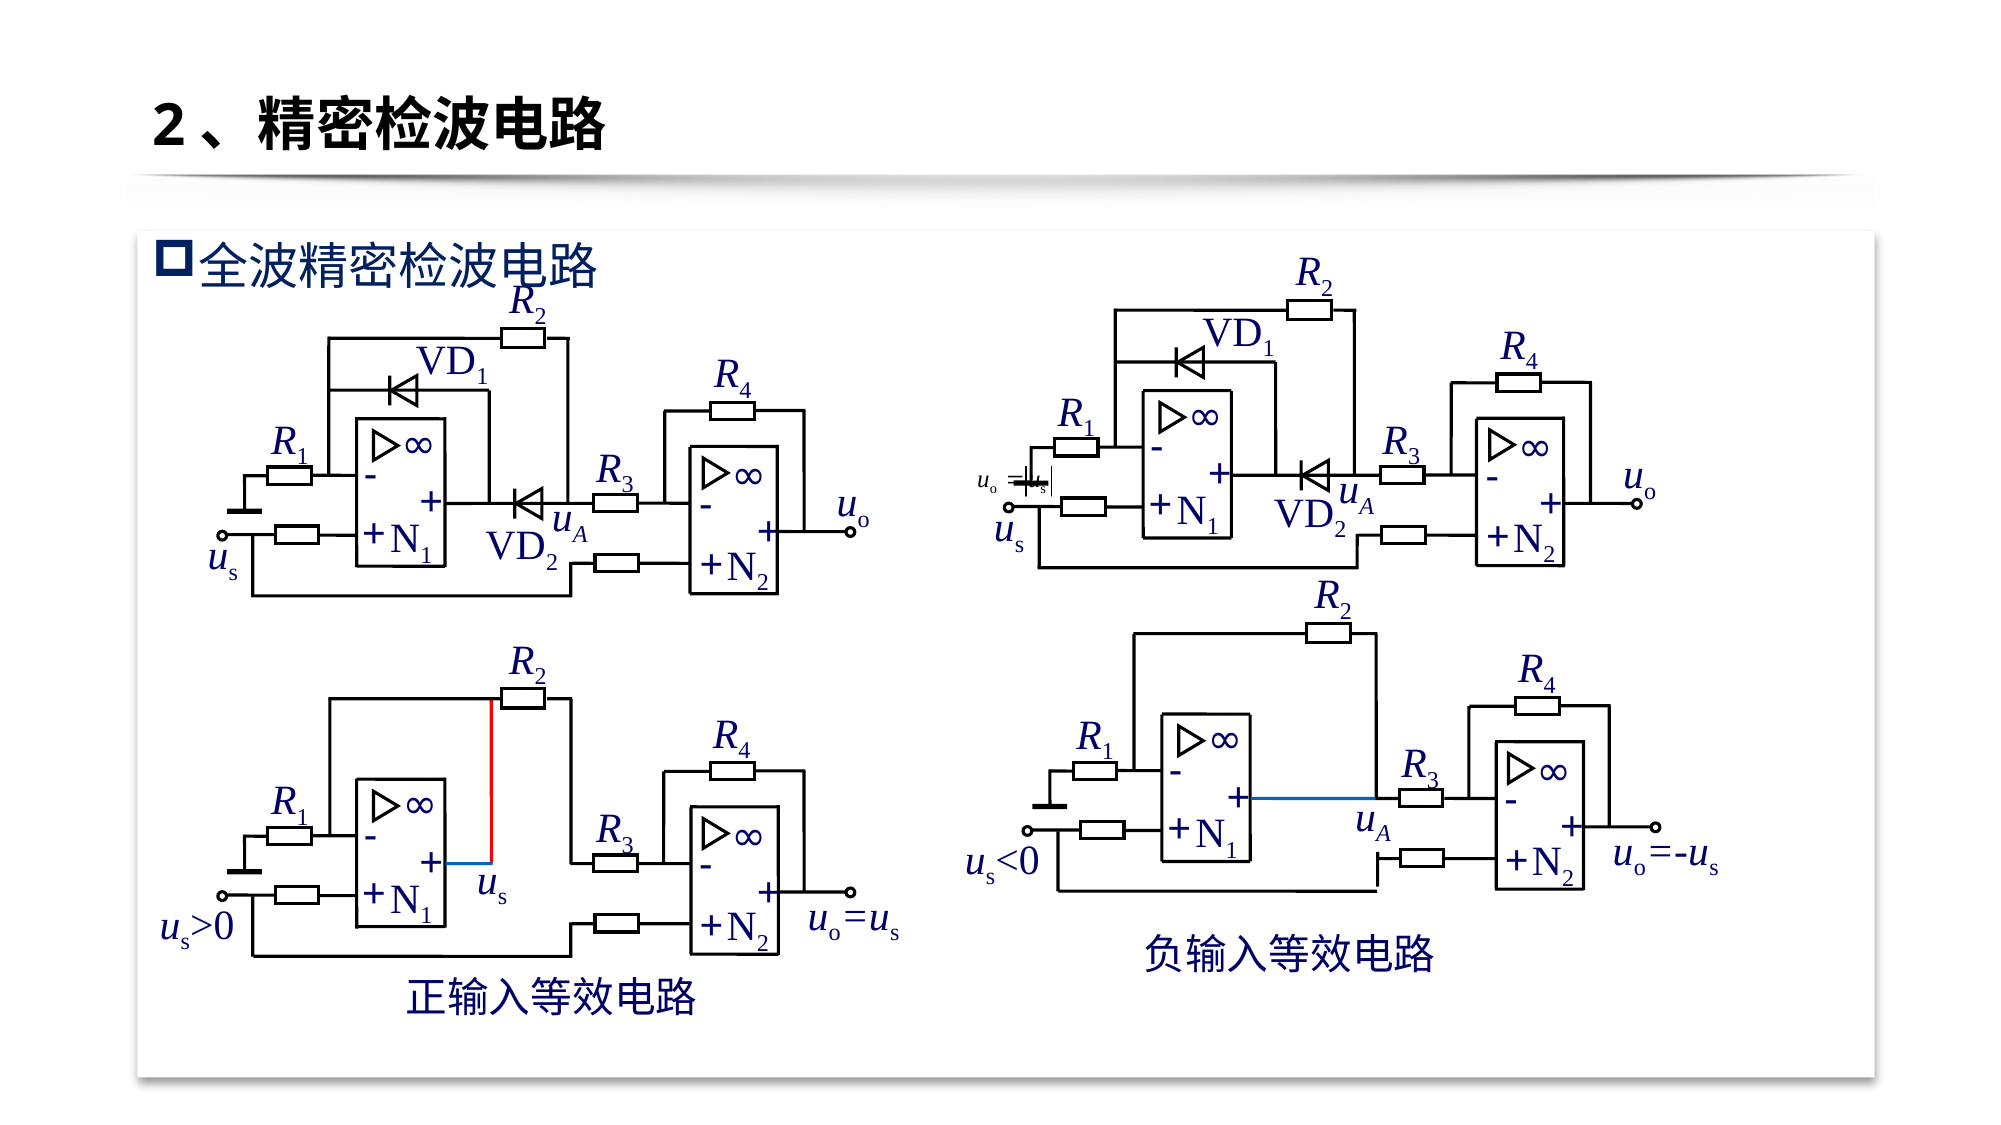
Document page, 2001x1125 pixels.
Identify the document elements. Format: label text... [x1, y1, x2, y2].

picture [127, 175, 1874, 211]
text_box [1301, 460, 1329, 491]
title 2、精密检波电路 [137, 77, 1863, 175]
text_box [1176, 347, 1204, 378]
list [974, 460, 1058, 503]
text_box 全波精密检波电路 [137, 196, 1863, 1014]
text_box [1050, 762, 1117, 780]
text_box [144, 264, 932, 958]
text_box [1031, 438, 1099, 456]
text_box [1358, 526, 1426, 544]
